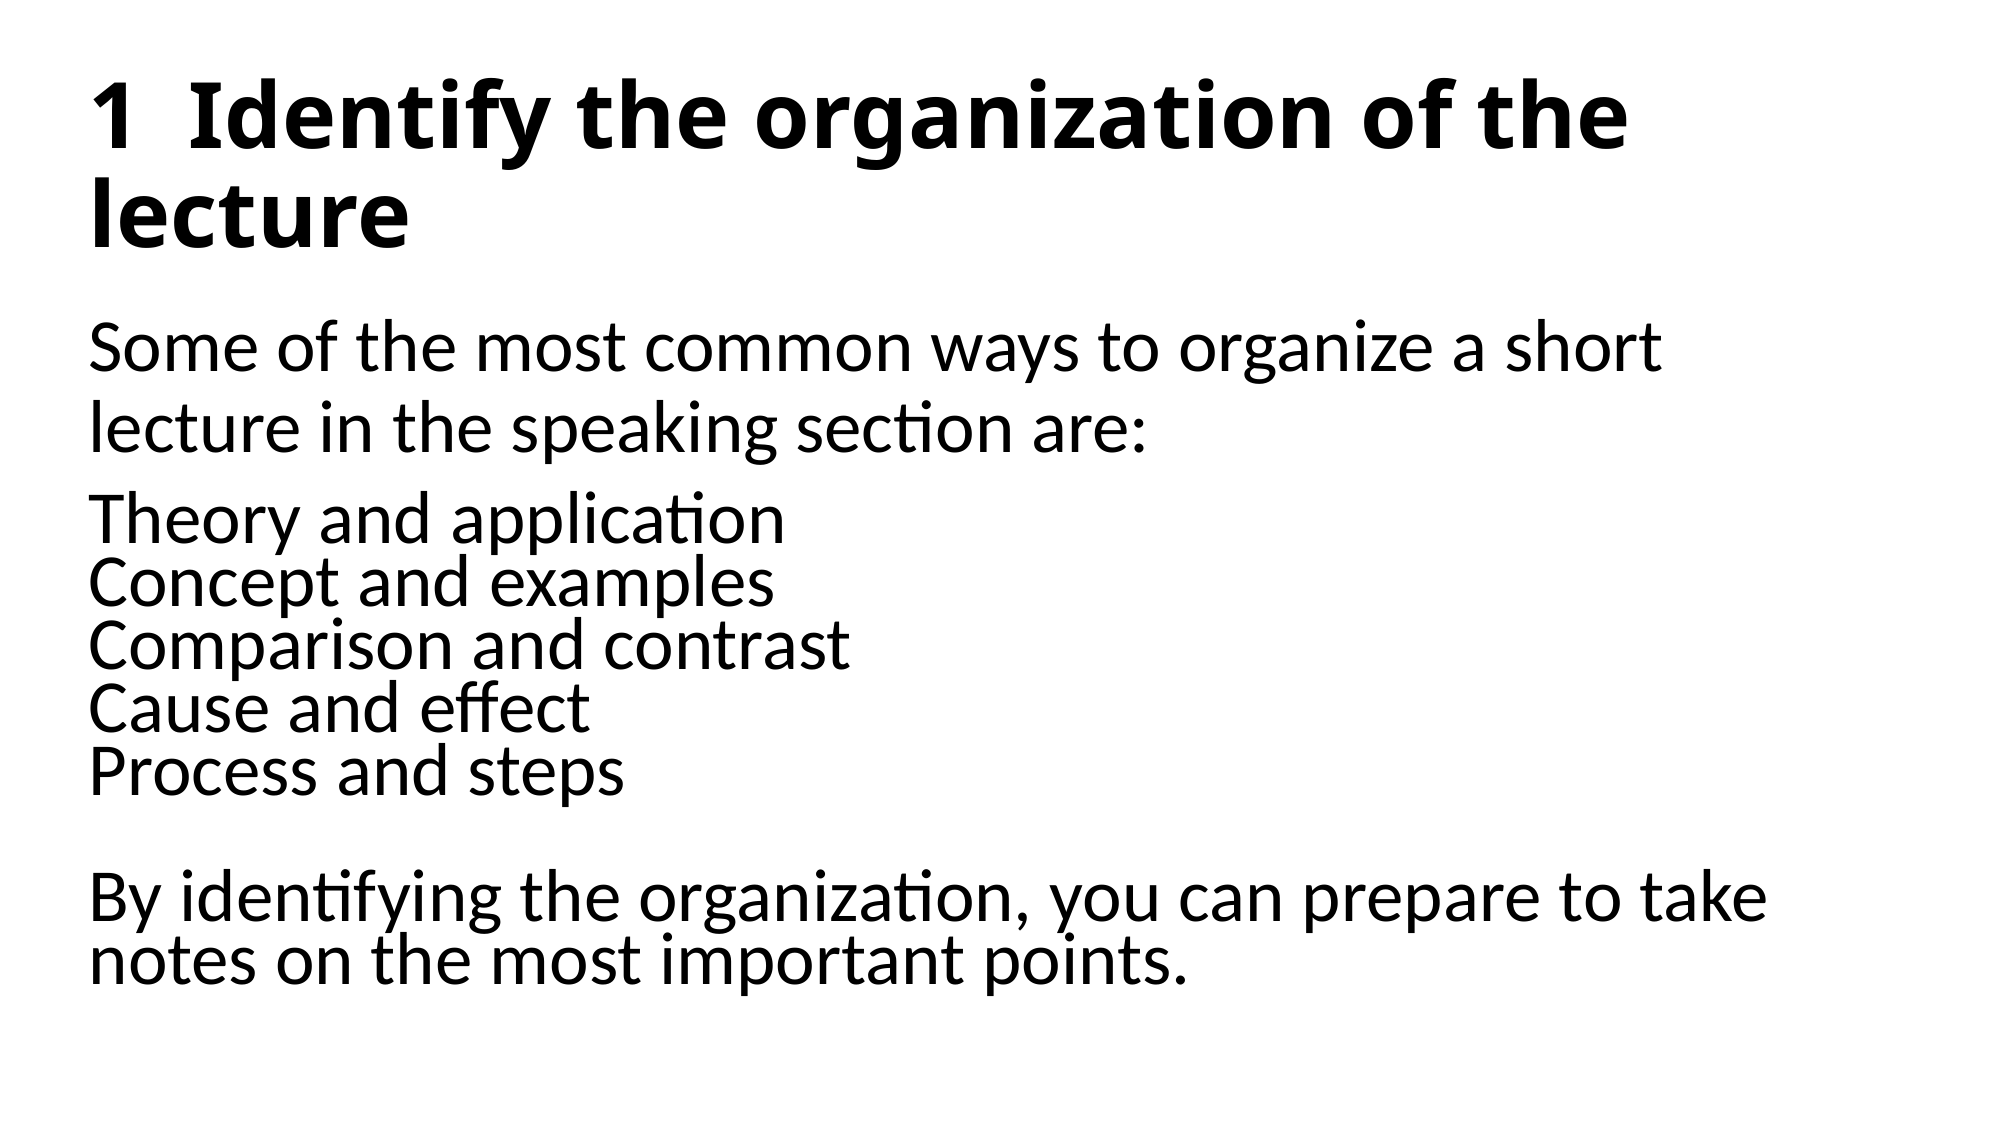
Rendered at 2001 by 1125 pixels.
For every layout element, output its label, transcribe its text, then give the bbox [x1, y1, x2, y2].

list Some of the most common ways to organize a short lecture in the speaking section are: Theory and application Concept and examples Comparison and contrast Cause and effect Process and steps By identifying the organization, you can prepare to take notes on the most important points. [73, 299, 1902, 1014]
title 1 Identify the organization of the lecture [73, 59, 1863, 278]
